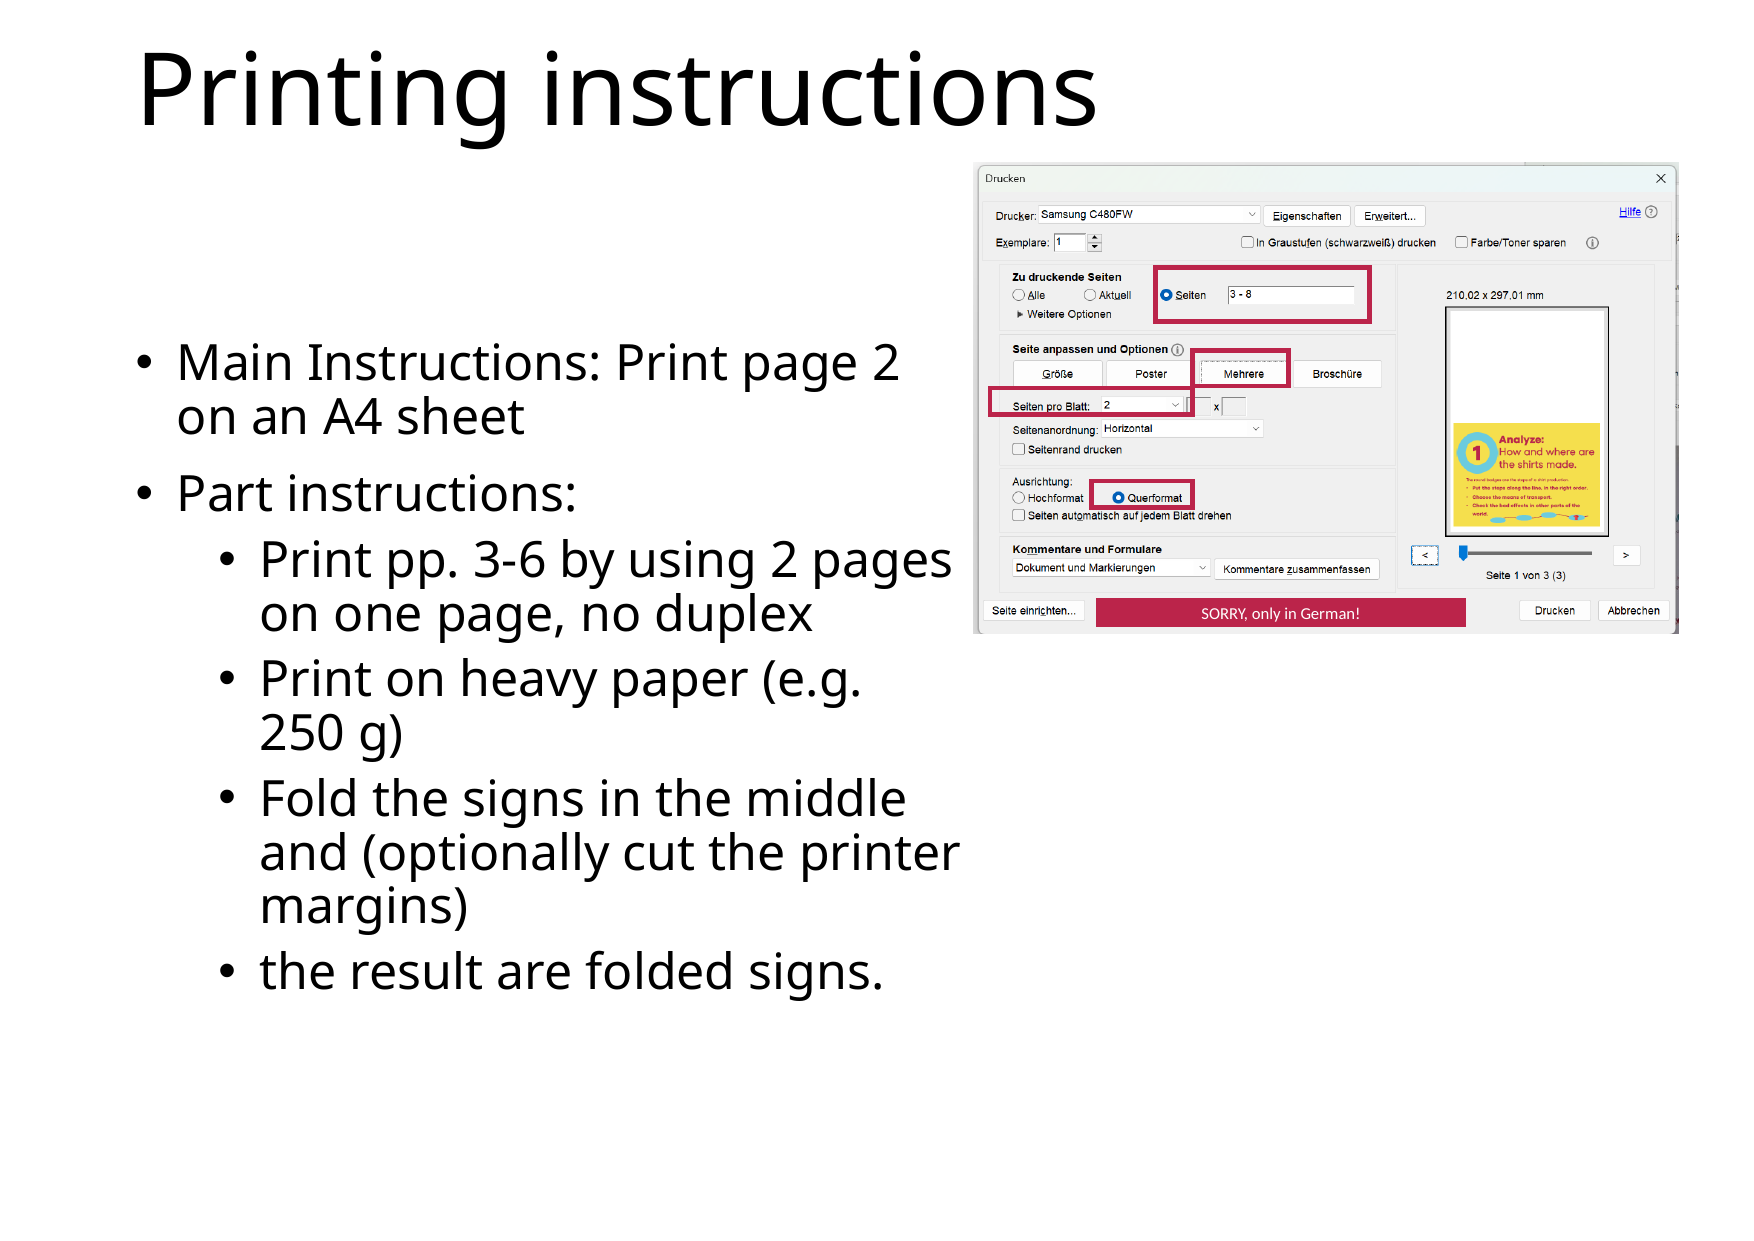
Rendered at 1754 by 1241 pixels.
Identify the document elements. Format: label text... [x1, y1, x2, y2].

list Main Instructions: Print page 2 on an A4 sheet Part instructions: Print pp. 3-6 by using 2 pages on one page, no duplex Print on heavy paper (e.g. 250 g) Fold the signs in the middle and (optionally cut the printer margins) the result are folded signs. [120, 330, 979, 1117]
picture [973, 162, 1679, 634]
title Printing instructions [120, 0, 1634, 213]
